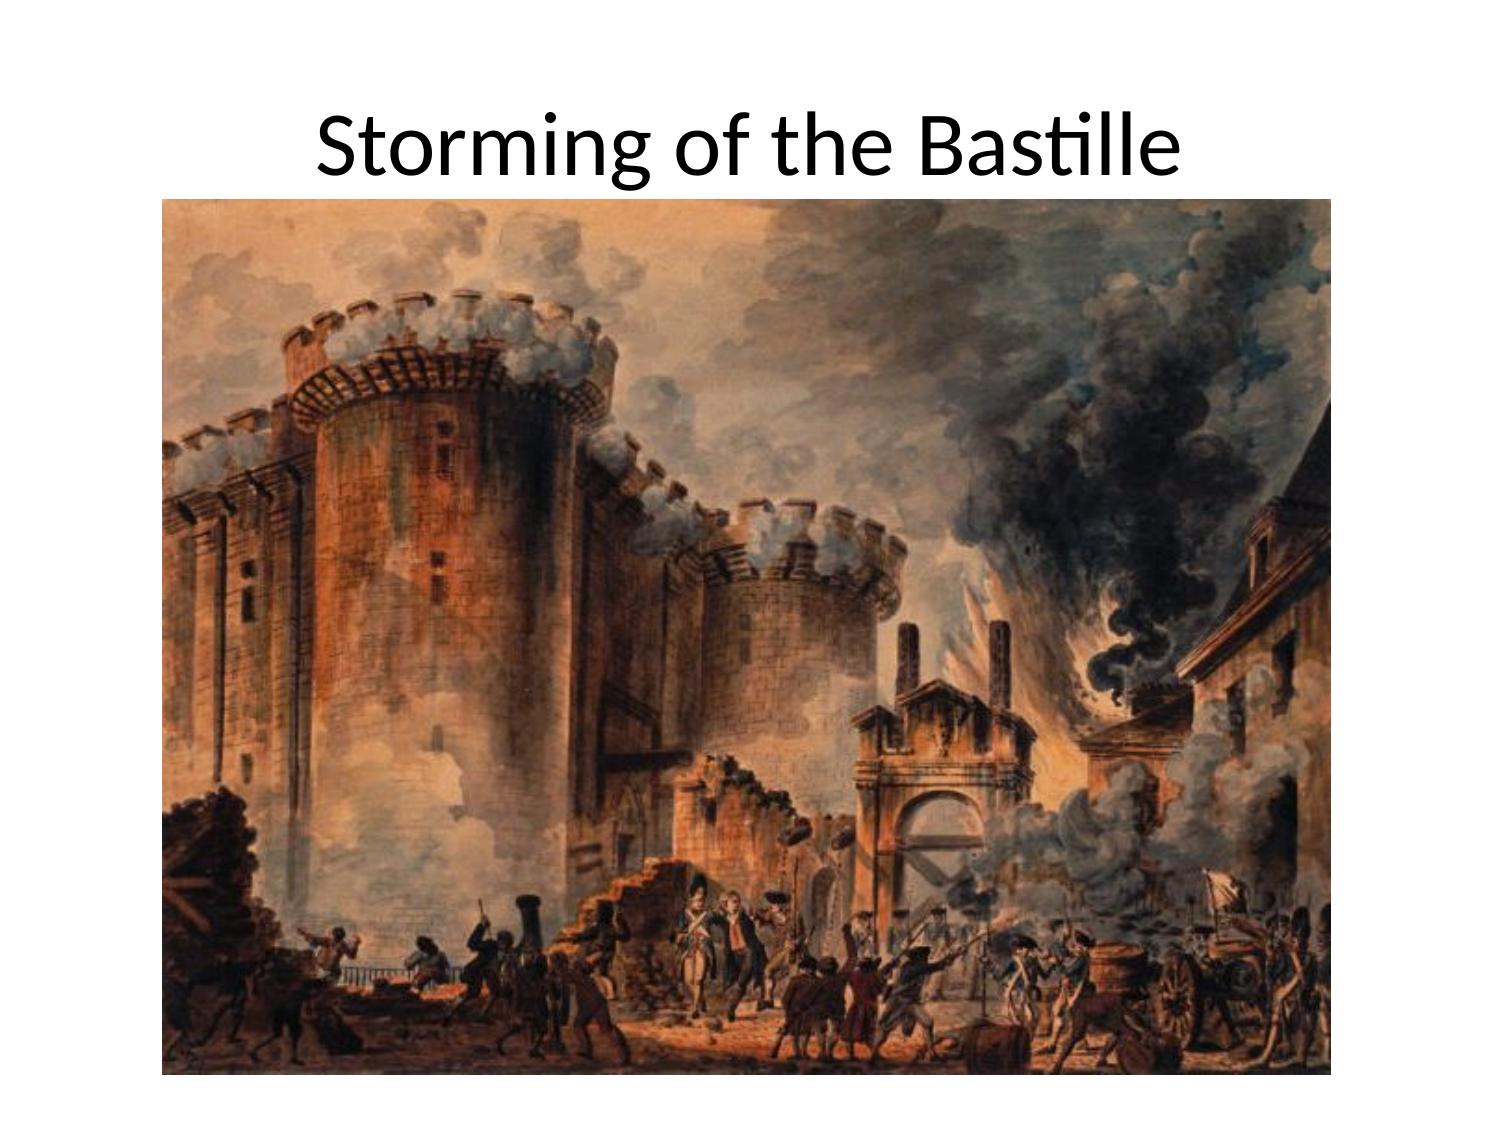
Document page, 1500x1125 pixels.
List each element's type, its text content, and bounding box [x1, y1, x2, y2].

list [162, 199, 1331, 1076]
title Storming of the Bastille [75, 45, 1425, 233]
